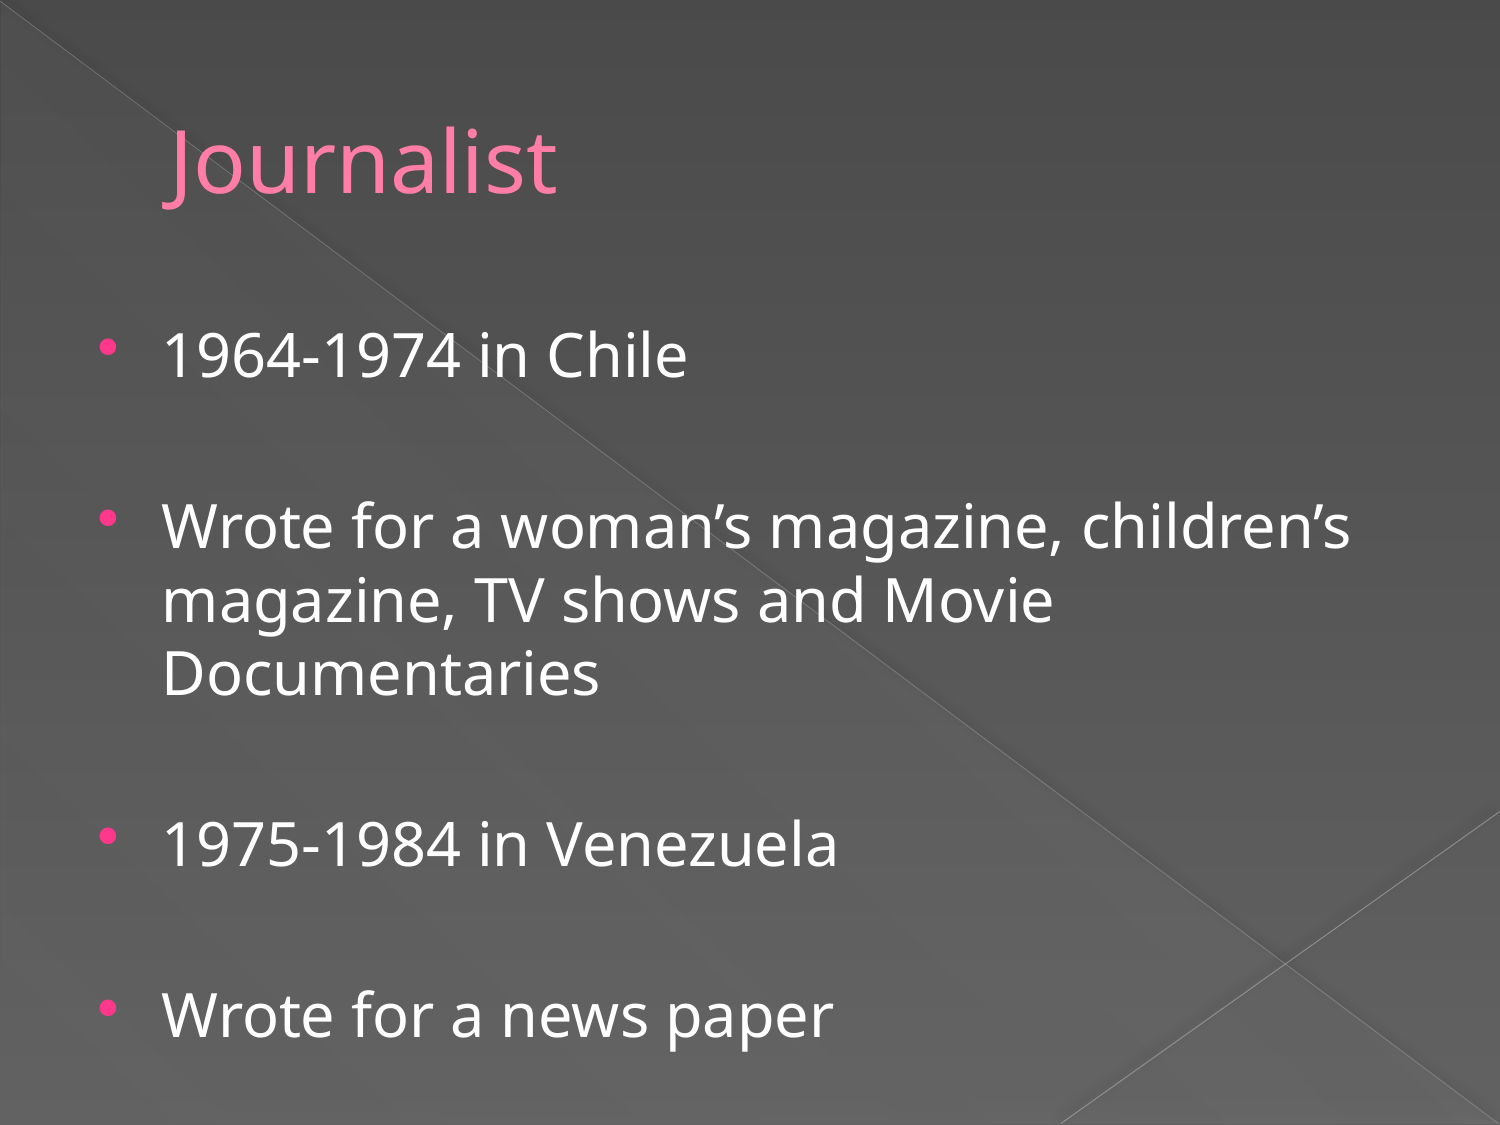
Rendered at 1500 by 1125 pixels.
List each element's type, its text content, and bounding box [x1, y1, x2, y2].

title Journalist [75, 43, 1425, 274]
list 1964-1974 in Chile Wrote for a woman’s magazine, children’s magazine, TV shows and Movie Documentaries 1975-1984 in Venezuela Wrote for a news paper [75, 308, 1425, 1059]
